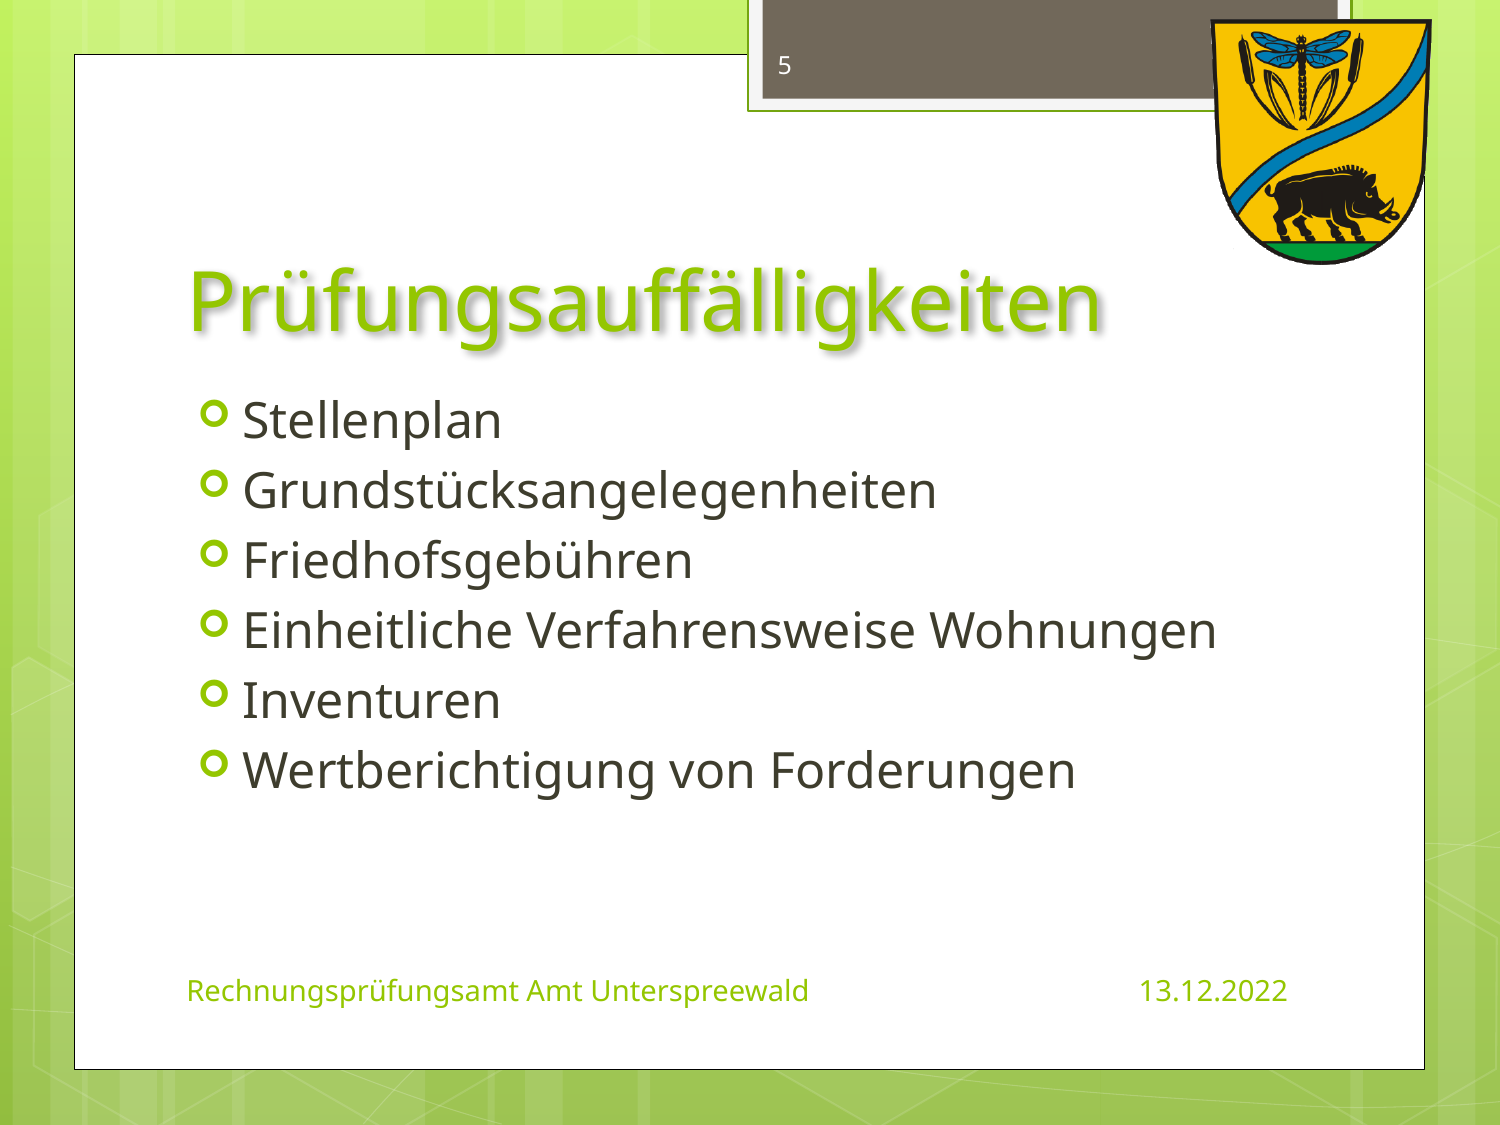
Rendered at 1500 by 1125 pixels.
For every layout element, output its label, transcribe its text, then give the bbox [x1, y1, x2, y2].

slide_number 5 [762, 36, 982, 97]
footer Rechnungsprüfungsamt Amt Unterspreewald 13.12.2022 [171, 960, 1336, 1020]
title Prüfungsauffälligkeiten [171, 168, 1324, 357]
picture [1210, 19, 1432, 265]
list Stellenplan Grundstücksangelegenheiten Friedhofsgebühren Einheitliche Verfahrensweise Wohnungen Inventuren Wertberichtigung von Forderungen [171, 381, 1283, 957]
